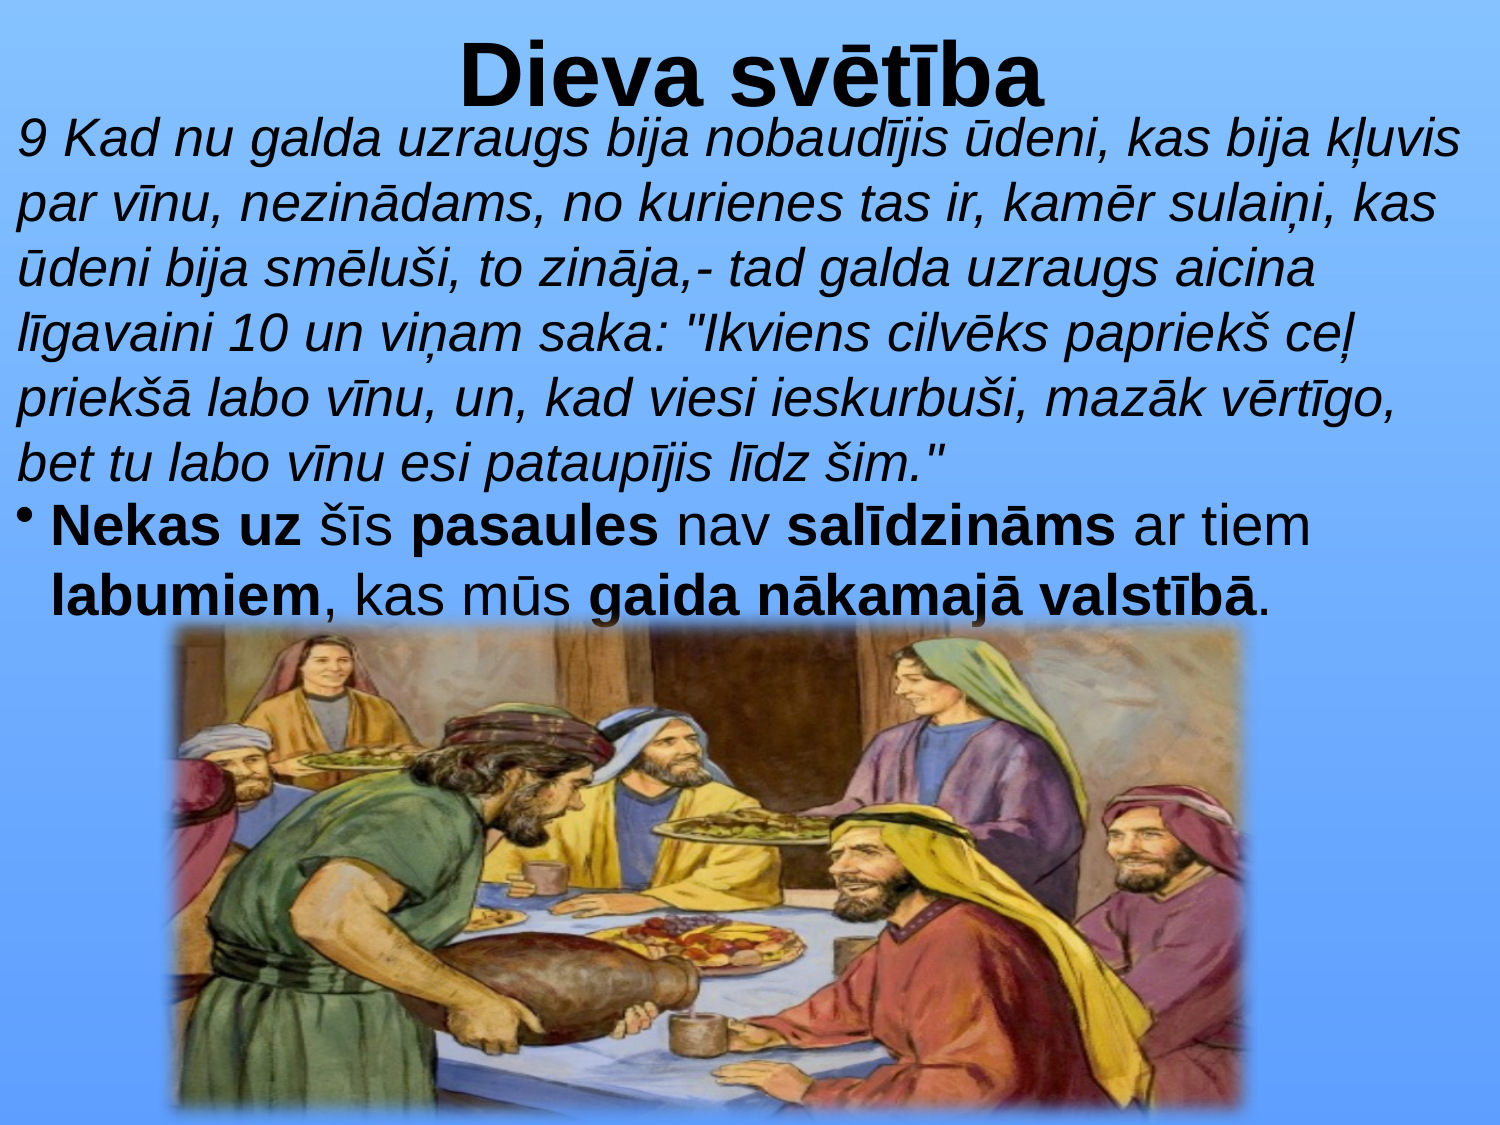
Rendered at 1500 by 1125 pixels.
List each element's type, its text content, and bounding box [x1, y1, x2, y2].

picture [159, 609, 1259, 1125]
title Dieva svētība [76, 0, 1428, 140]
text_box Nekas uz šīs pasaules nav salīdzināms ar tiem labumiem, kas mūs gaida nākamajā valstībā. [0, 479, 1500, 635]
list 9 Kad nu galda uzraugs bija nobaudījis ūdeni, kas bija kļuvis par vīnu, nezinādams, no kurienes tas ir, kamēr sulaiņi, kas ūdeni bija smēluši, to zināja,- tad galda uzraugs aicina līgavaini 10 un viņam saka: "Ikviens cilvēks papriekš ceļ priekšā labo vīnu, un, kad viesi ieskurbuši, mazāk vērtīgo, bet tu labo vīnu esi pataupījis līdz šim." [0, 94, 1500, 268]
